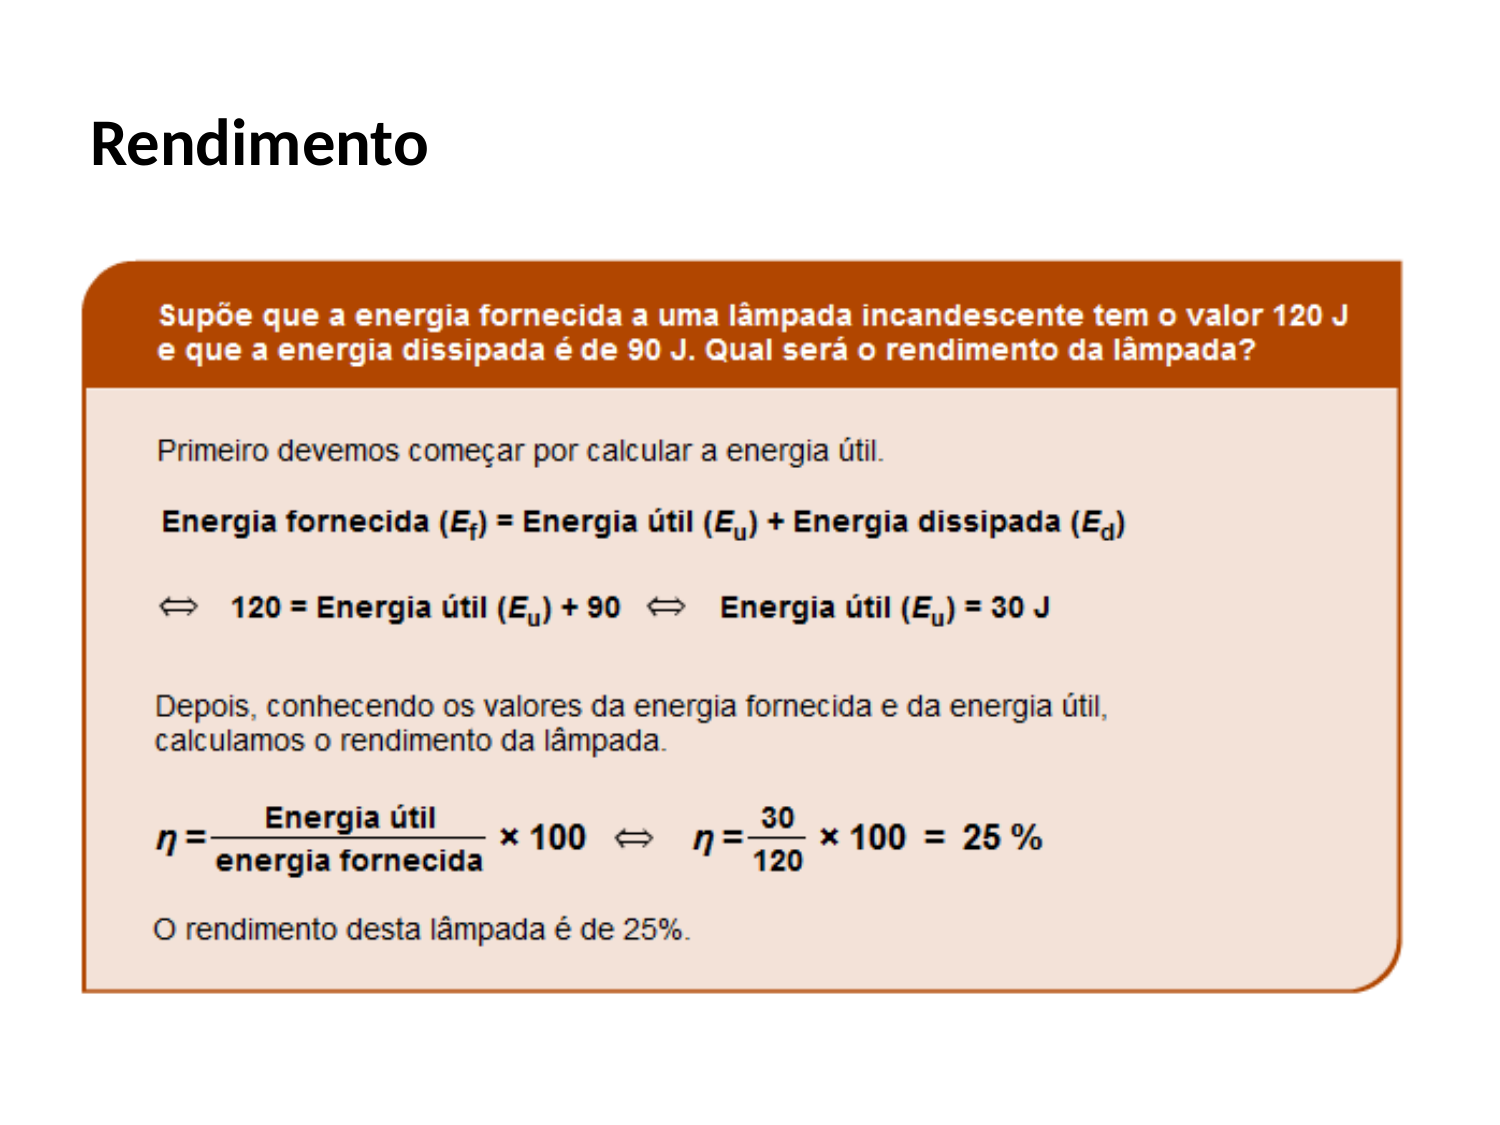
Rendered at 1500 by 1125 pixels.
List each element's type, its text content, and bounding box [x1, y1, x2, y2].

picture [76, 248, 1412, 1010]
title Rendimento [75, 45, 1425, 233]
